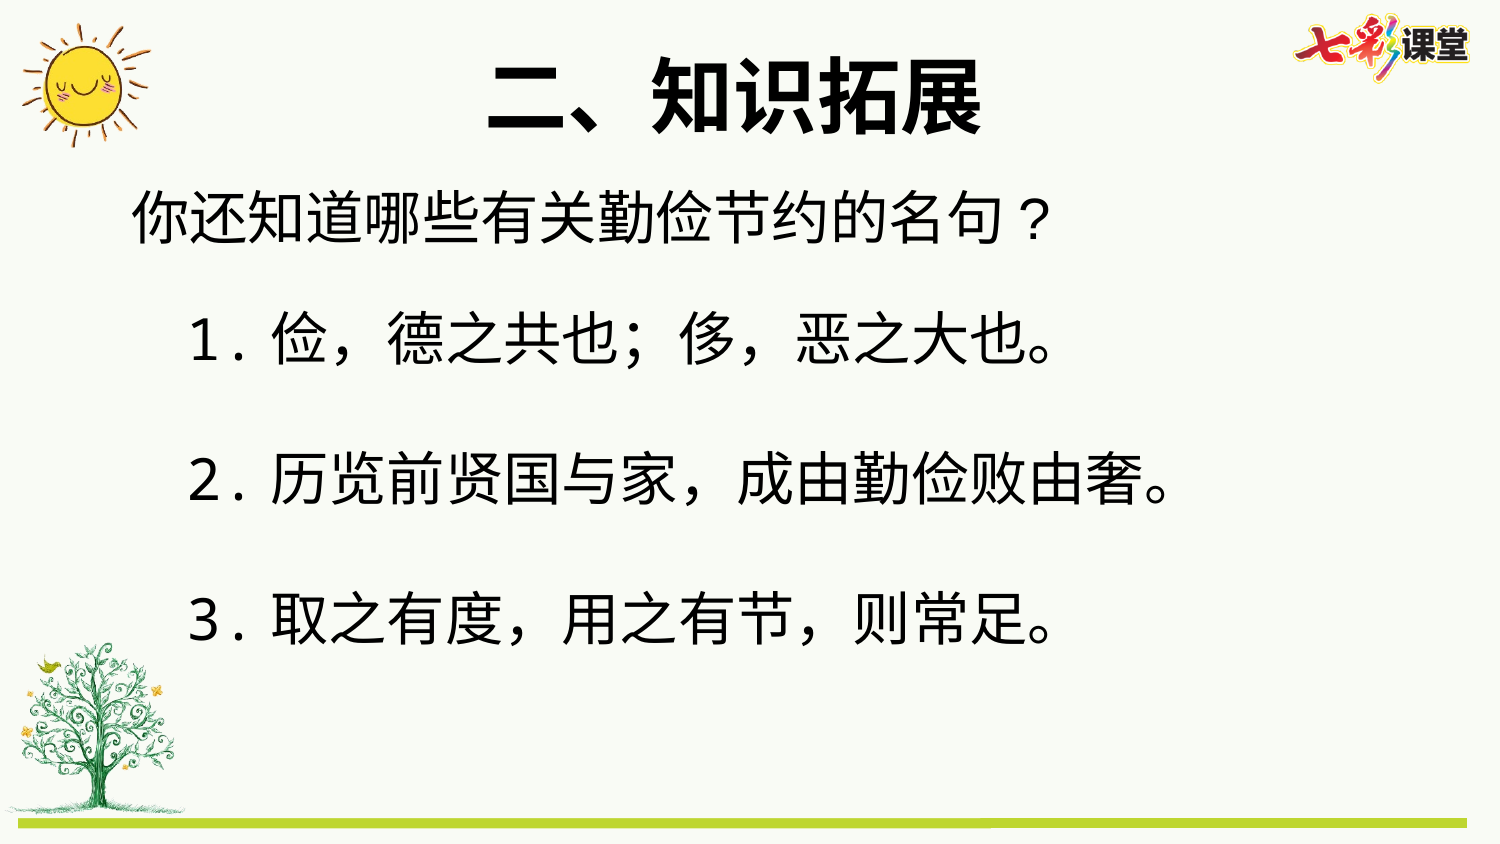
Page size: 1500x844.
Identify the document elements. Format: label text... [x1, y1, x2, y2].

picture [1291, 9, 1472, 87]
text_box 你还知道哪些有关勤俭节约的名句? [116, 173, 1067, 259]
text_box 二、知识拓展 [469, 36, 999, 152]
text_box 1.俭，德之共也；侈，恶之大也。 2.历览前贤国与家，成由勤俭败由奢。 3.取之有度，用之有节，则常足。 [171, 294, 1218, 660]
picture [0, 0, 173, 172]
picture [0, 608, 1467, 844]
